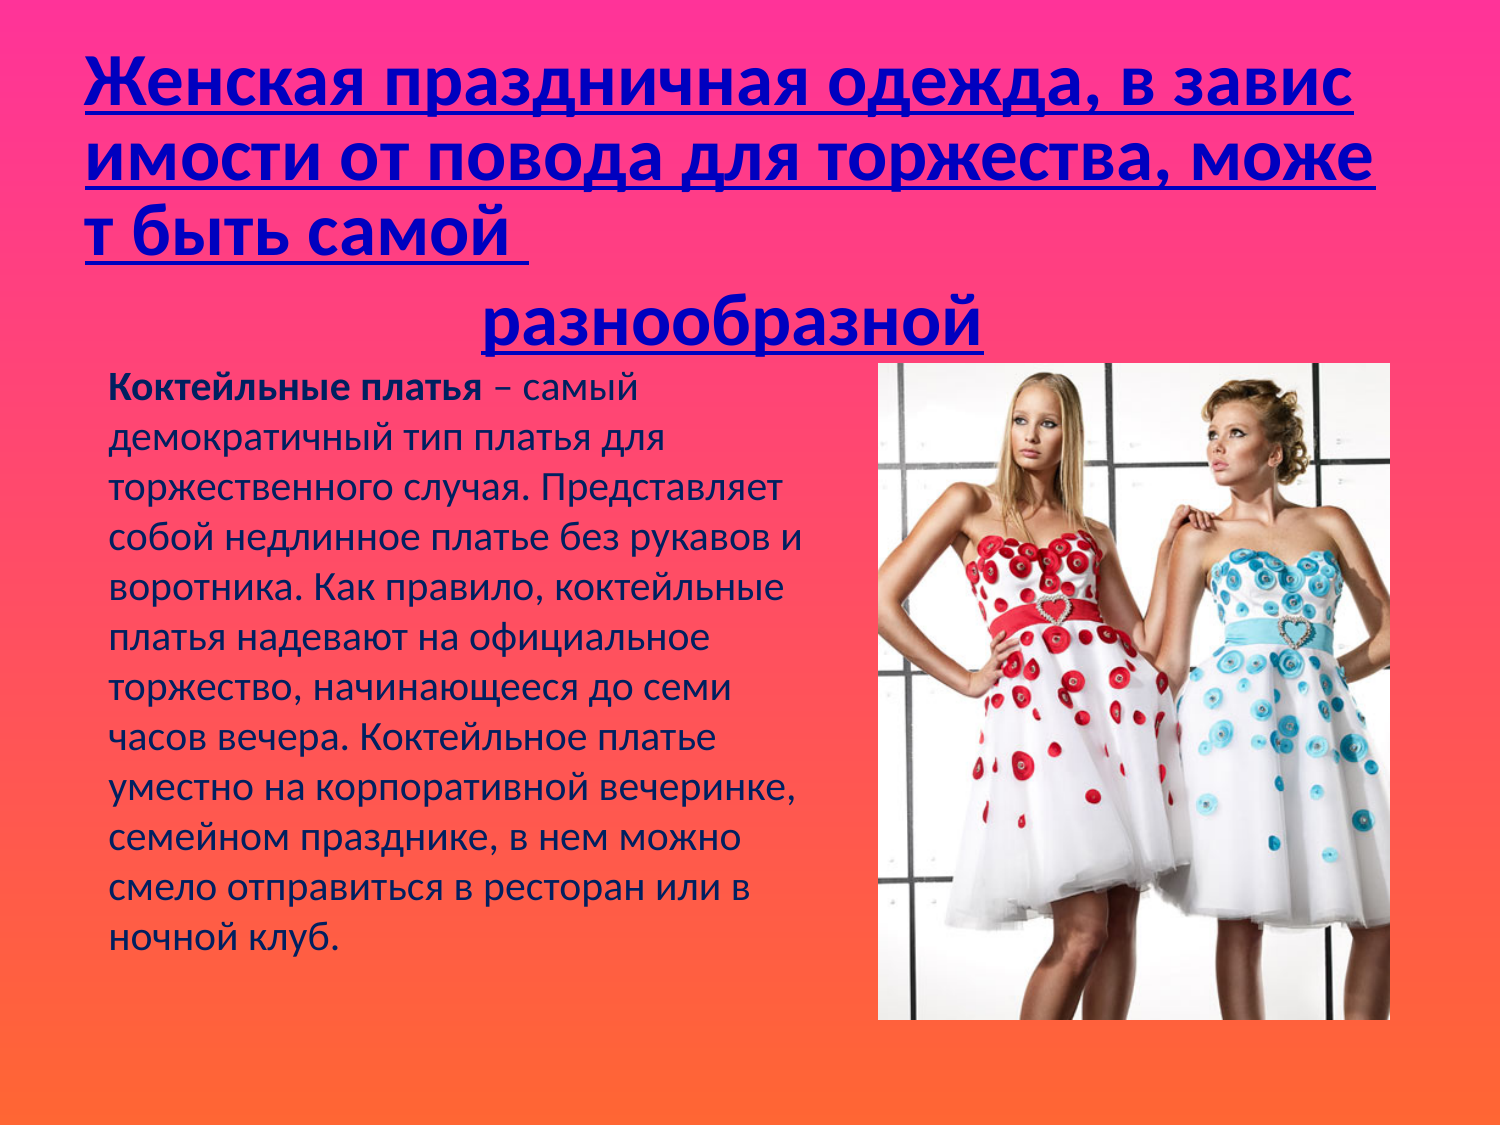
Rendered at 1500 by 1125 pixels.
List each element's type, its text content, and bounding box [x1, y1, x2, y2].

picture [878, 363, 1390, 1020]
text_box Коктейльные платья – самый демократичный тип платья для торжественного случая. Представляет собой недлинное платье без рукавов и воротника. Как правило, коктейльные платья надевают на официальное торжество, начинающееся до семи часов вечера. Коктейльное платье уместно на корпоративной вечеринке, семейном празднике, в нем можно смело отправиться в ресторан или в ночной клуб. [93, 351, 844, 967]
text_box Женская праздничная одежда, в зависимости от повода для торжества, может быть самой разнообразной [70, 23, 1395, 219]
